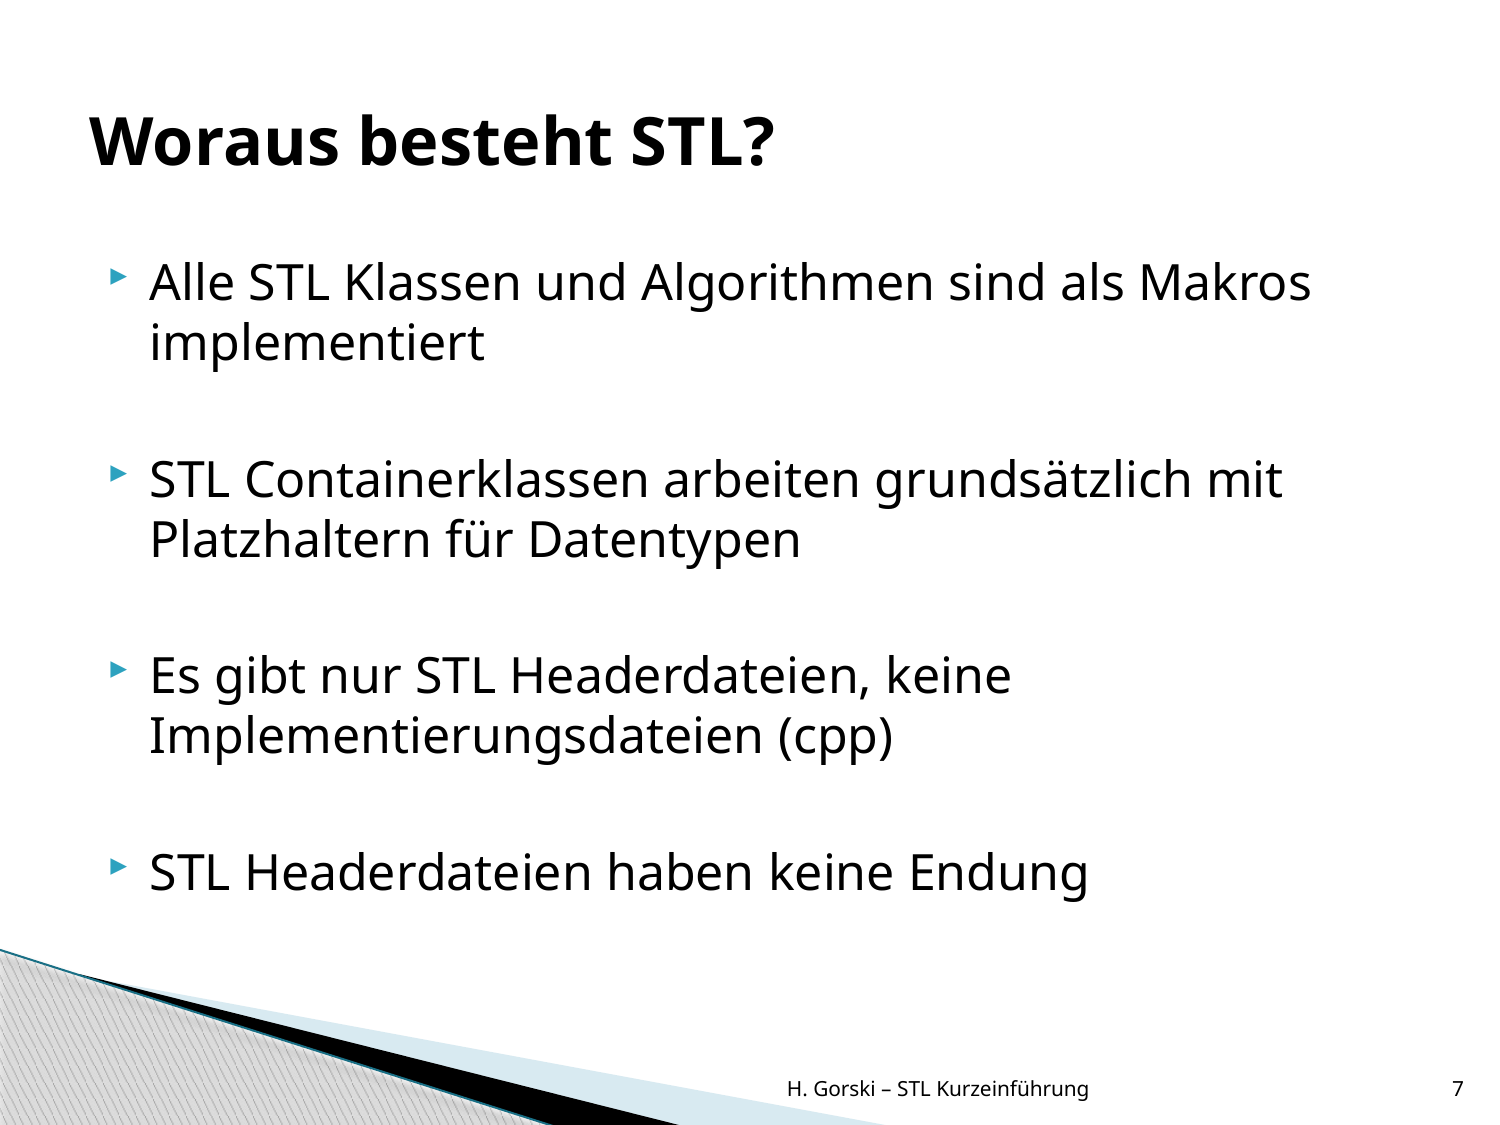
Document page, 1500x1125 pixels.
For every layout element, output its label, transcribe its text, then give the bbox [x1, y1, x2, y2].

title Woraus besteht STL? [75, 45, 1425, 233]
slide_number 7 [1418, 1051, 1479, 1112]
list Alle STL Klassen und Algorithmen sind als Makros implementiert STL Containerklassen arbeiten grundsätzlich mit Platzhaltern für Datentypen Es gibt nur STL Headerdateien, keine Implementierungsdateien (cpp) STL Headerdateien haben keine Endung [75, 243, 1425, 986]
footer H. Gorski – STL Kurzeinführung [718, 1051, 1105, 1112]
